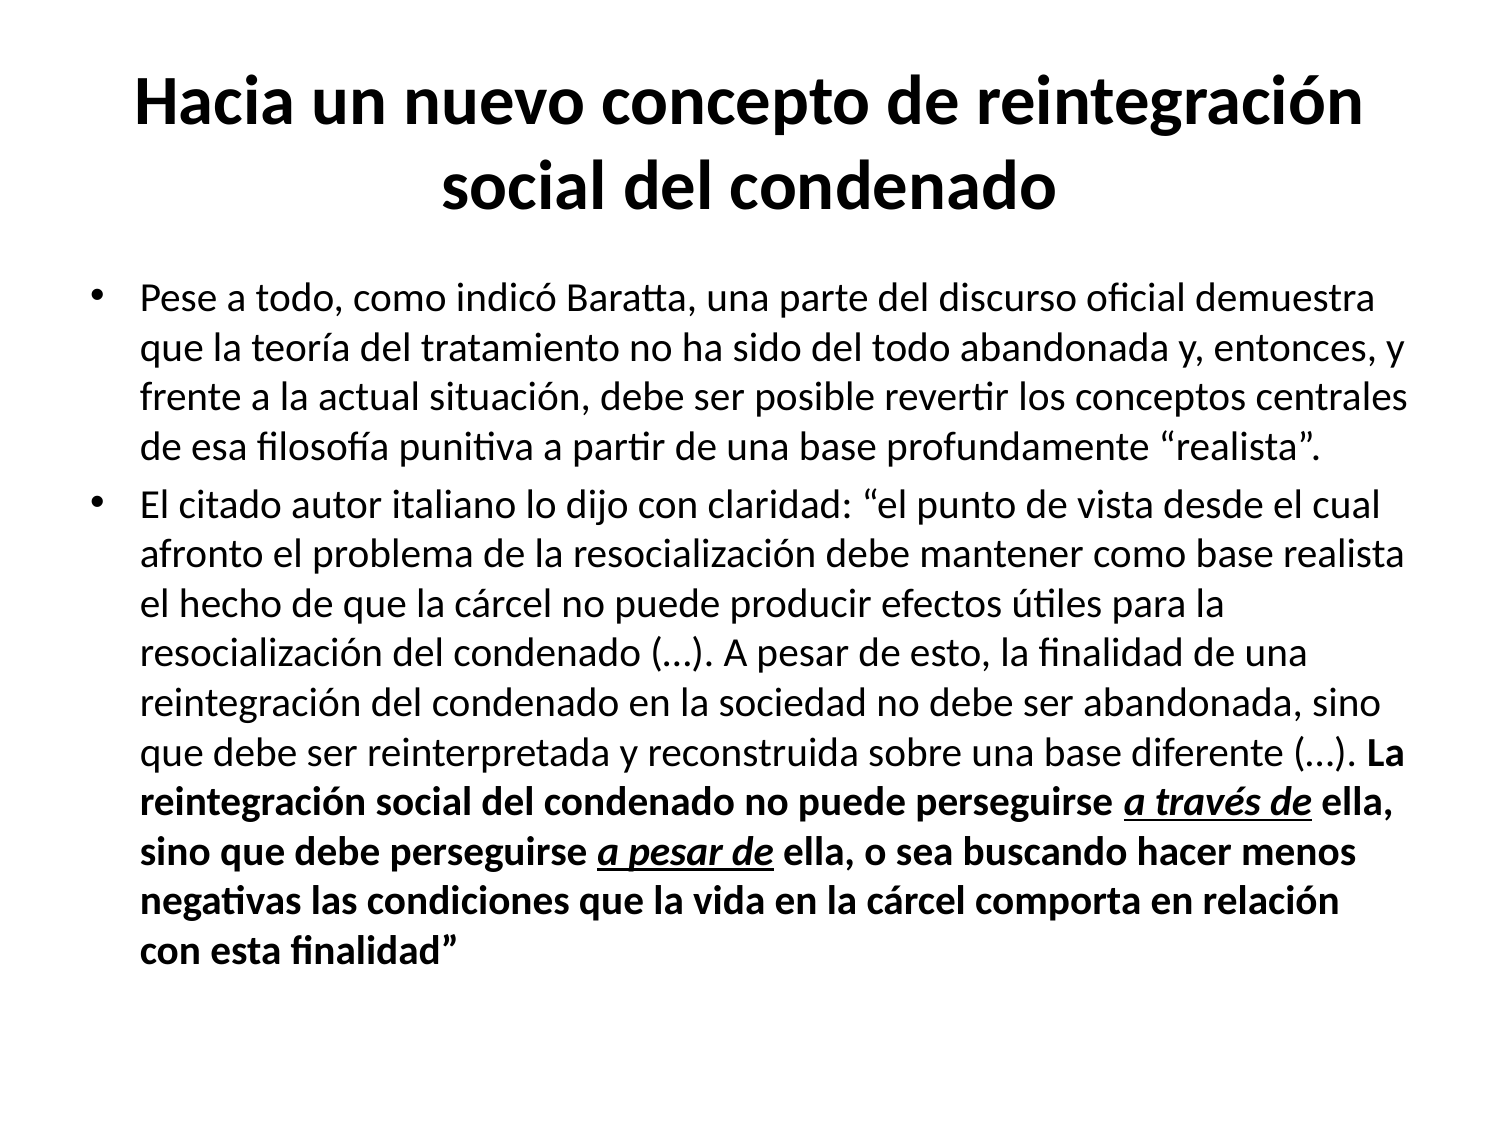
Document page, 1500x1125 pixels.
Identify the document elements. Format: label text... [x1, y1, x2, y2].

list Pese a todo, como indicó Baratta, una parte del discurso oficial demuestra que la teoría del tratamiento no ha sido del todo abandonada y, entonces, y frente a la actual situación, debe ser posible revertir los conceptos centrales de esa filosofía punitiva a partir de una base profundamente “realista”. El citado autor italiano lo dijo con claridad: “el punto de vista desde el cual afronto el problema de la resocialización debe mantener como base realista el hecho de que la cárcel no puede producir efectos útiles para la resocialización del condenado (…). A pesar de esto, la finalidad de una reintegración del condenado en la sociedad no debe ser abandonada, sino que debe ser reinterpretada y reconstruida sobre una base diferente (…). La reintegración social del condenado no puede perseguirse a través de ella, sino que debe perseguirse a pesar de ella, o sea buscando hacer menos negativas las condiciones que la vida en la cárcel comporta en relación con esta finalidad” [75, 262, 1425, 1005]
title Hacia un nuevo concepto de reintegración social del condenado [75, 45, 1425, 233]
